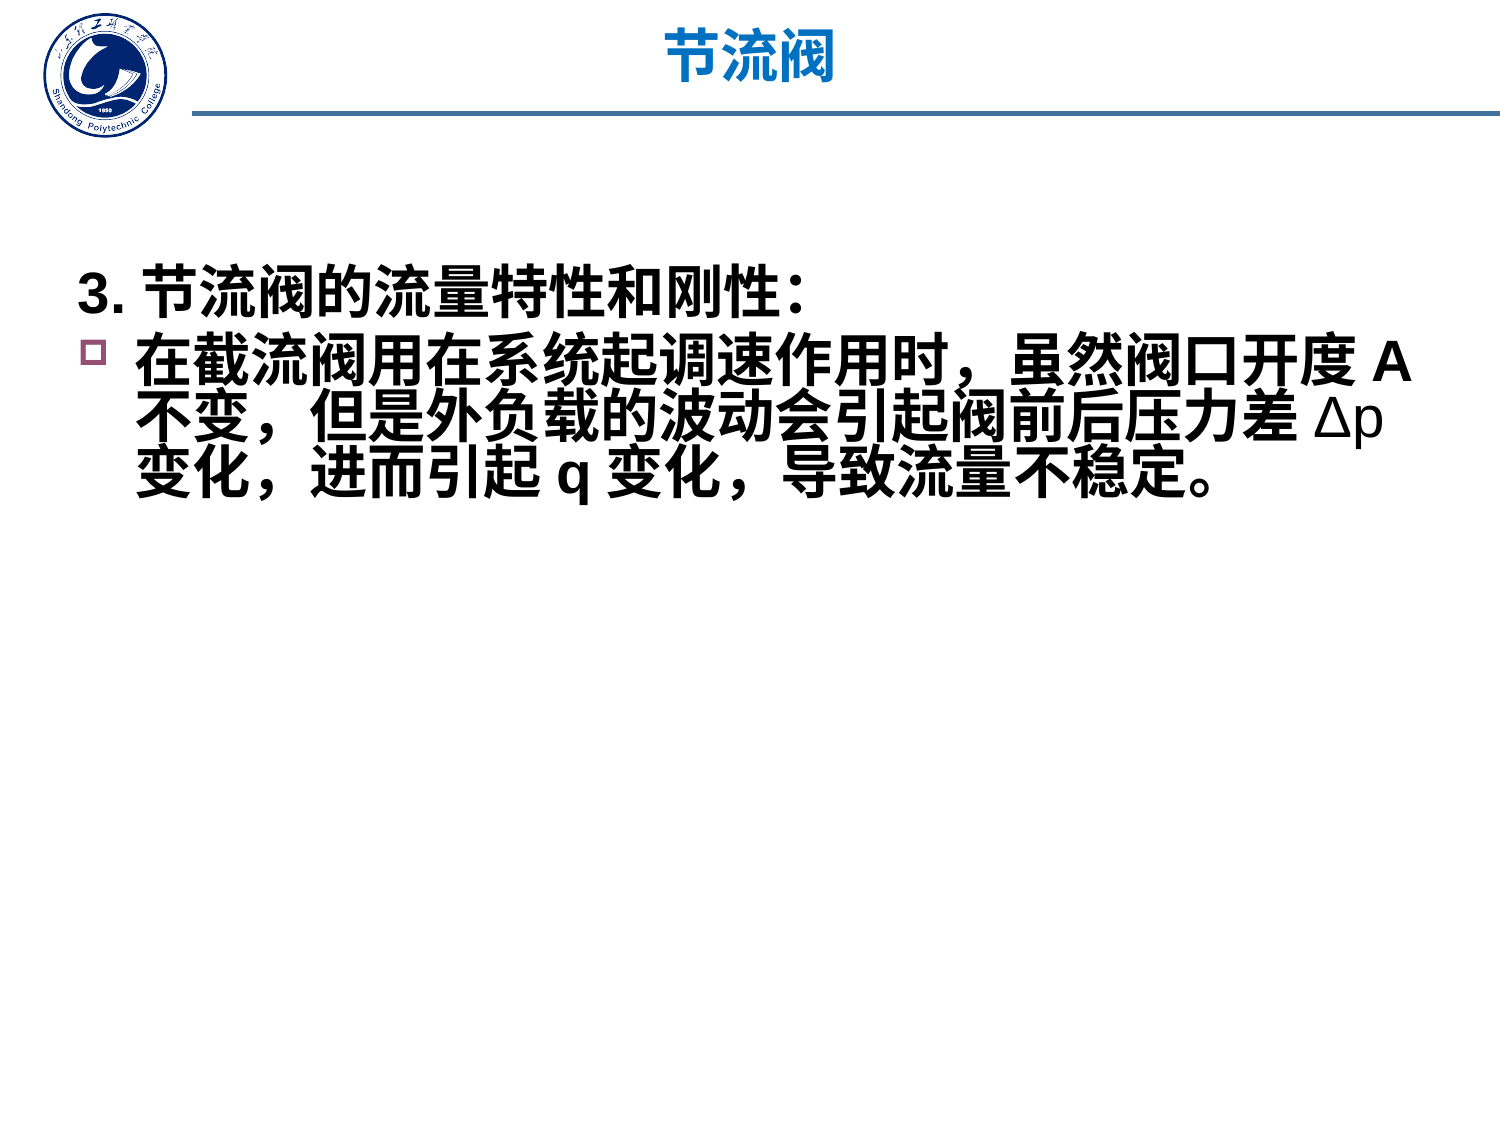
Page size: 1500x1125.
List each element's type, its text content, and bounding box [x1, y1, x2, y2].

text_box 3.节流阀的流量特性和刚性： 在截流阀用在系统起调速作用时，虽然阀口开度A不变，但是外负载的波动会引起阀前后压力差Δp变化，进而引起q变化，导致流量不稳定。 [63, 224, 1464, 563]
picture [43, 7, 174, 138]
text_box 节流阀 [178, 11, 1322, 97]
